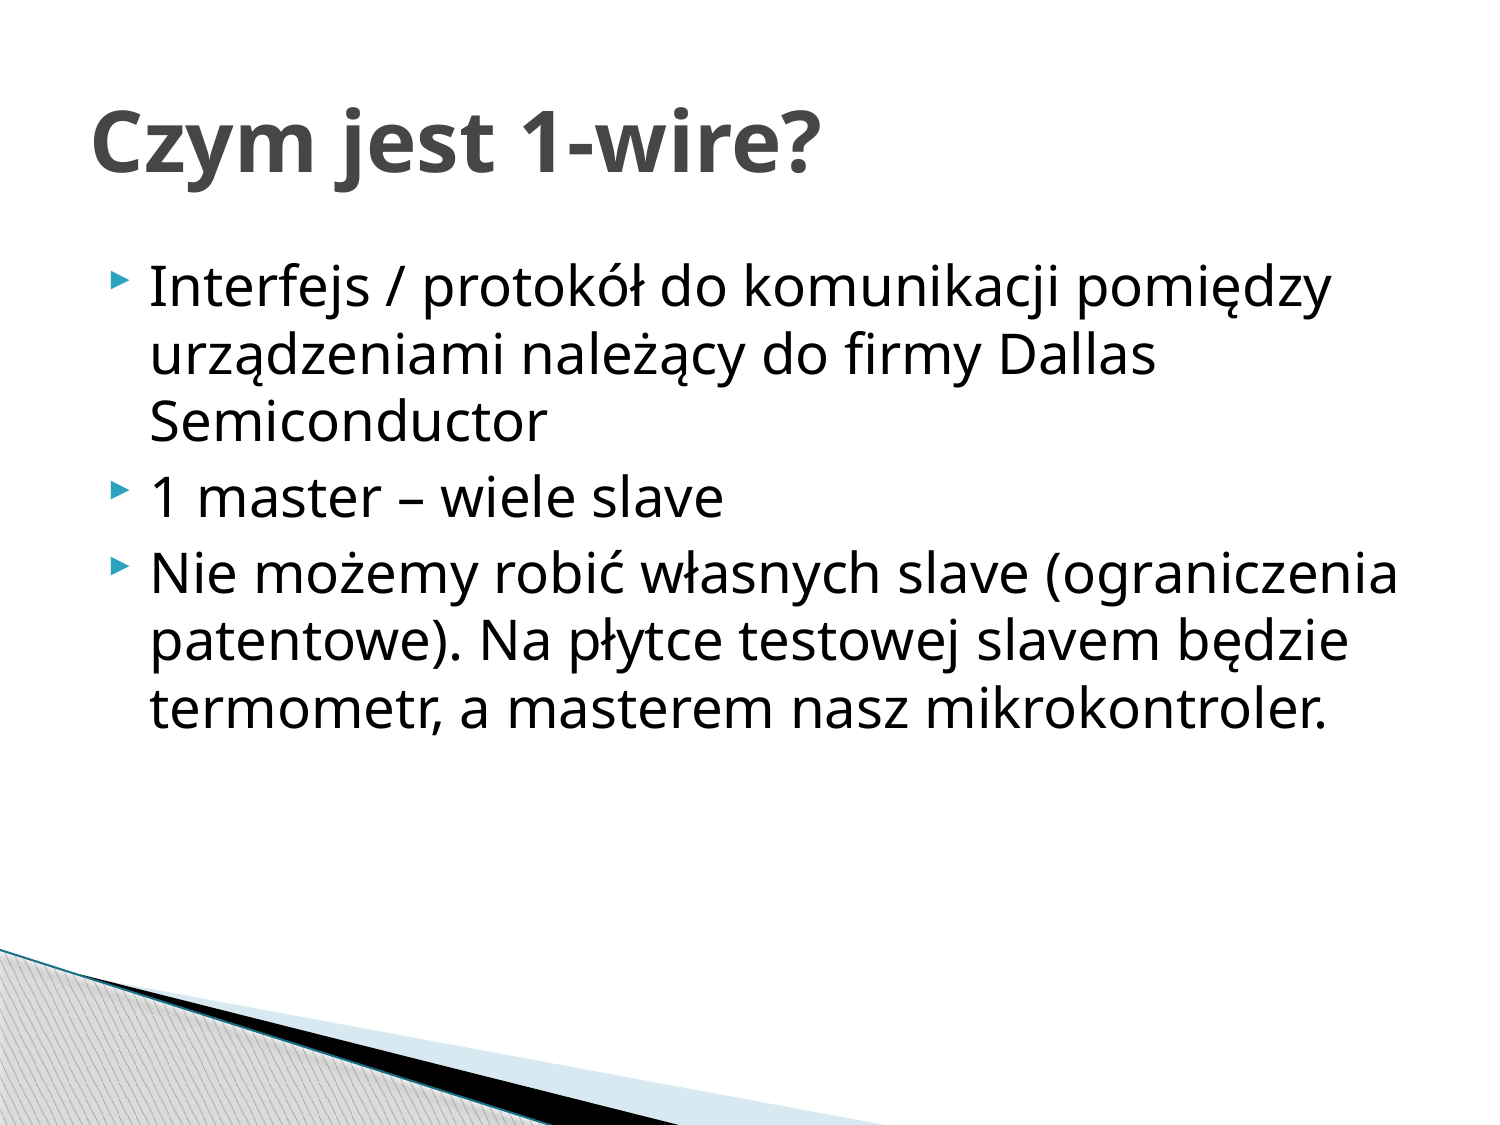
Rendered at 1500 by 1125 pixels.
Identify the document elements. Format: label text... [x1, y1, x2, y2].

list Interfejs / protokół do komunikacji pomiędzy urządzeniami należący do firmy Dallas Semiconductor 1 master – wiele slave Nie możemy robić własnych slave (ograniczenia patentowe). Na płytce testowej slavem będzie termometr, a masterem nasz mikrokontroler. [75, 243, 1425, 986]
title Czym jest 1-wire? [75, 45, 1425, 233]
